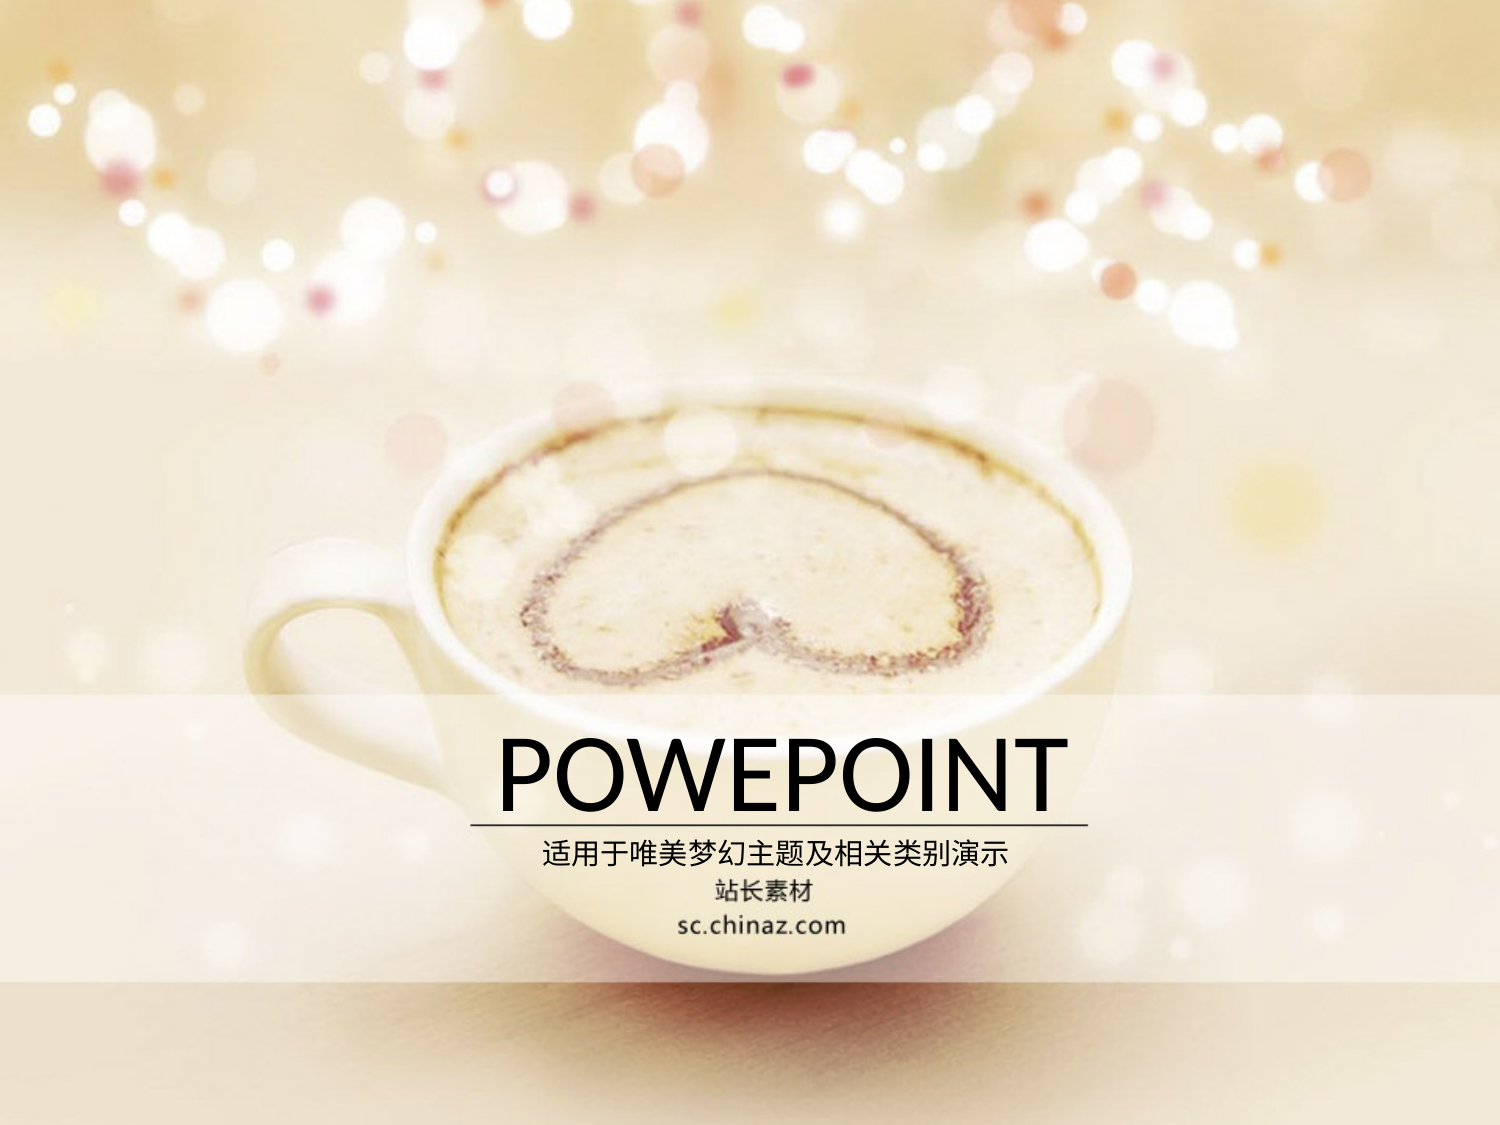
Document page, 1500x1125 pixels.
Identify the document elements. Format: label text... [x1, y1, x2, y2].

text_box POWEPOINT [480, 691, 1348, 842]
picture [0, 0, 1500, 1125]
text_box 适用于唯美梦幻主题及相关类别演示 [527, 828, 1207, 878]
